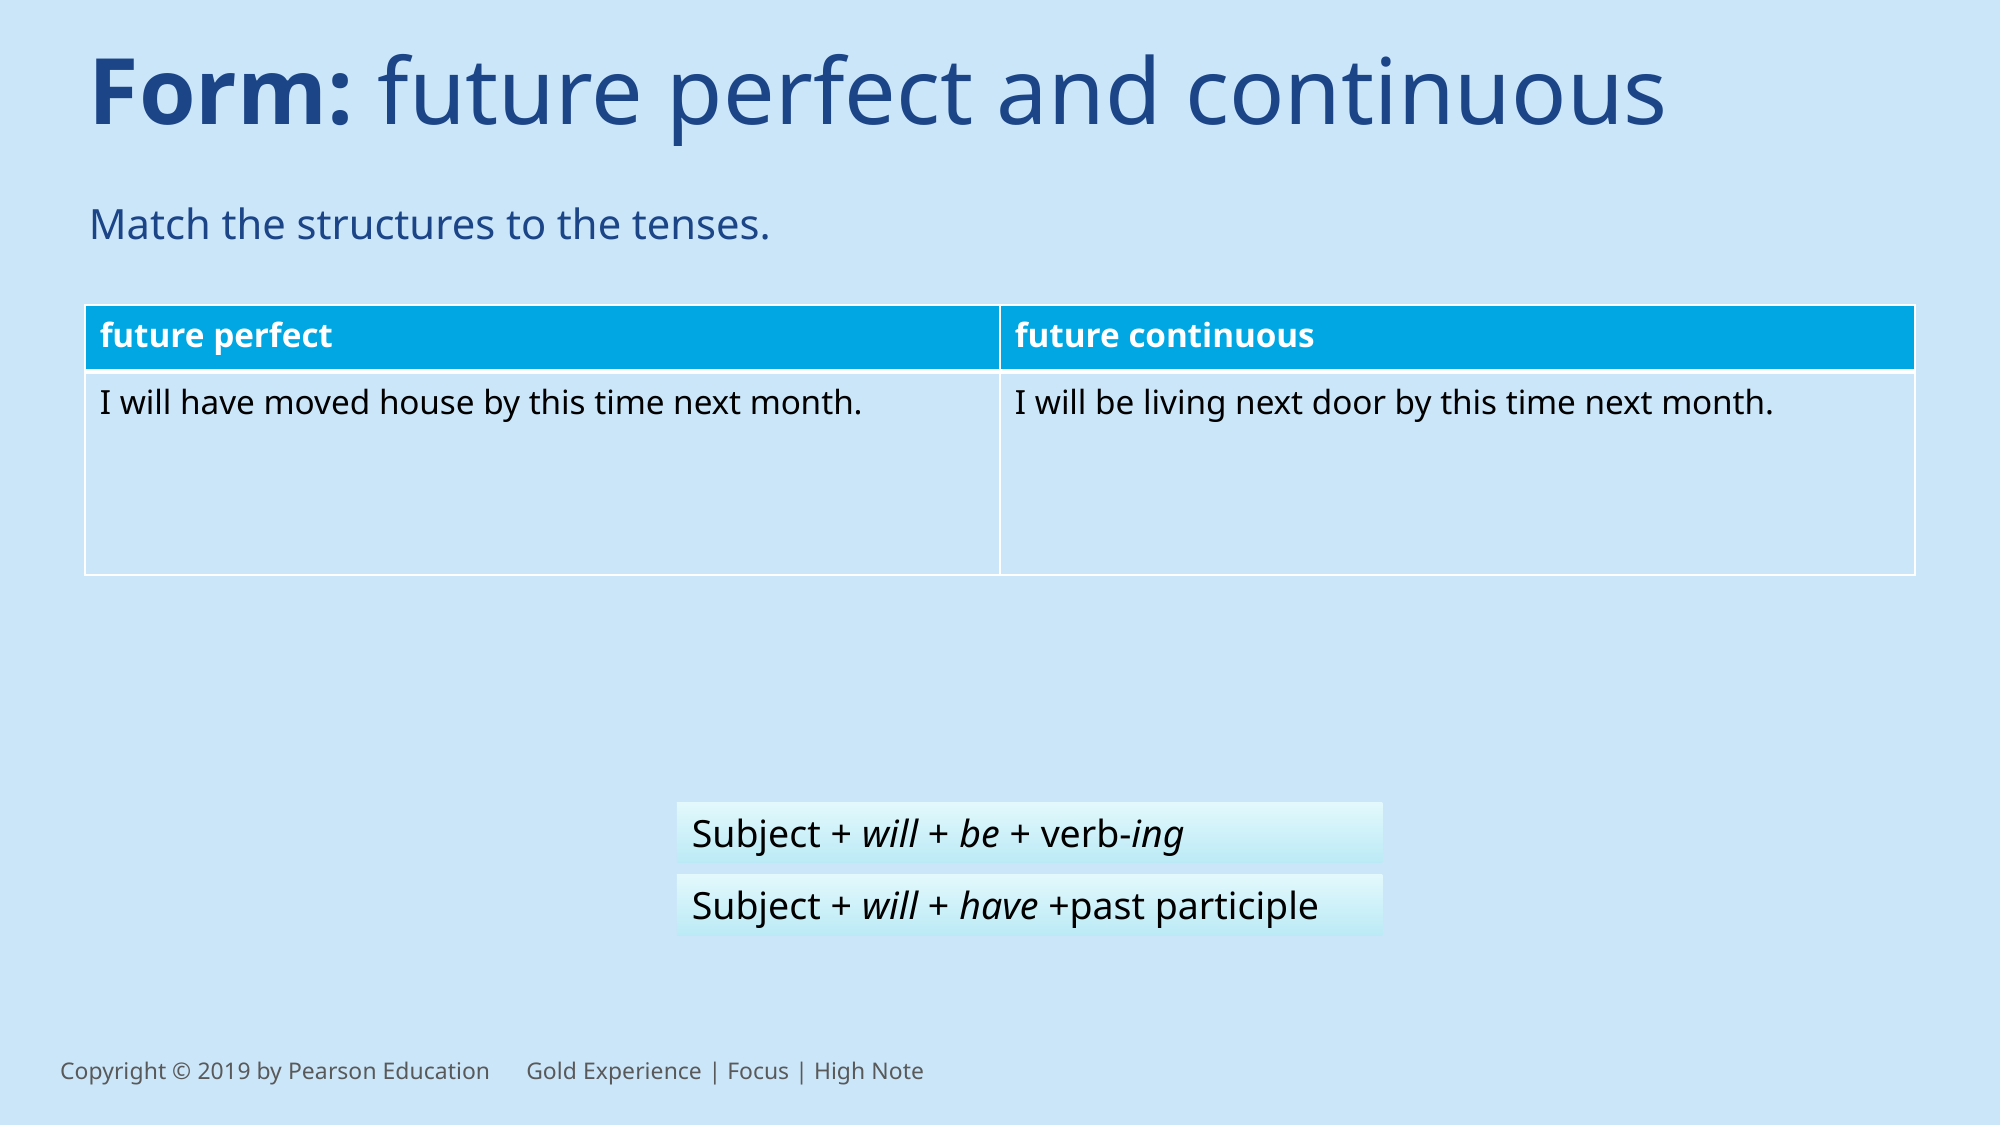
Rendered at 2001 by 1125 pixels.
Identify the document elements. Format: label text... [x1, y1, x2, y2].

table_header future perfect [86, 306, 999, 369]
table_cell I will be living next door by this time next month. [1001, 374, 1914, 574]
text_box Subject + will + have +past participle [676, 874, 1383, 936]
text_box Form: future perfect and continuous [73, 37, 1870, 253]
table_cell I will have moved house by this time next month. [86, 374, 999, 574]
table_header future continuous [1001, 306, 1914, 369]
footer Copyright © 2019 by Pearson Education Gold Experience | Focus | High Note [45, 1040, 1084, 1101]
text_box Subject + will + be + verb-ing [676, 802, 1383, 863]
text_box Match the structures to the tenses. [73, 196, 1795, 263]
